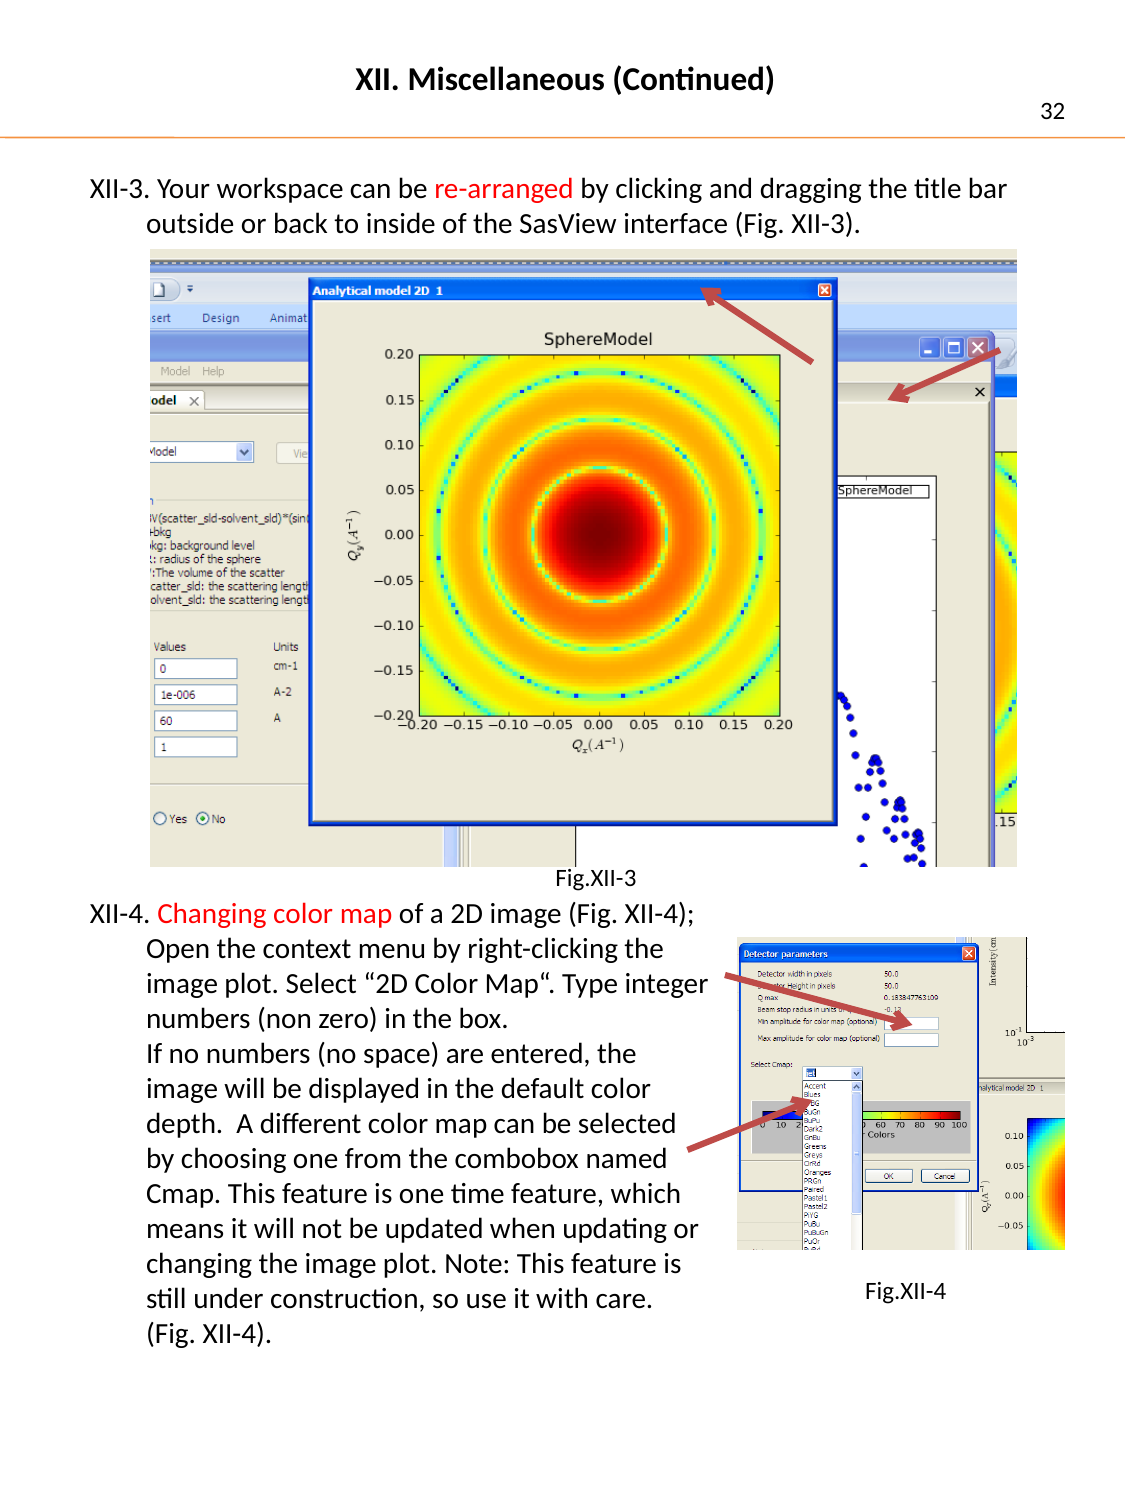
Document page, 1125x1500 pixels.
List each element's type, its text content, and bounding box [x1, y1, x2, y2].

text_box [687, 1099, 813, 1151]
text_box XII-4. Changing color map of a 2D image (Fig. XII-4); Open the context menu by right-clicking the image plot. Select “2D Color Map“. Type integer numbers (non zero) in the box. If no numbers (no space) are entered, the image will be displayed in the default color depth. A different color map can be selected by choosing one from the combobox named Cmap. This feature is one time feature, which means it will not be updated when updating or changing the image plot. Note: This feature is still under construction, so use it with care. (Fig. XII-4). [75, 887, 725, 1357]
picture [149, 249, 1017, 867]
text_box Fig.XII-4 [850, 1267, 962, 1312]
text_box XII. Miscellaneous (Continued) [340, 49, 791, 105]
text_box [887, 349, 1001, 401]
text_box Fig.XII-3 [540, 875, 652, 900]
text_box XII-3. Your workspace can be re-arranged by clicking and dragging the title bar outside or back to inside of the SasView interface (Fig. XII-3). [74, 162, 1038, 248]
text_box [724, 974, 913, 1026]
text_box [699, 287, 813, 363]
picture [737, 937, 1065, 1251]
text_box 32 [1025, 87, 1081, 133]
